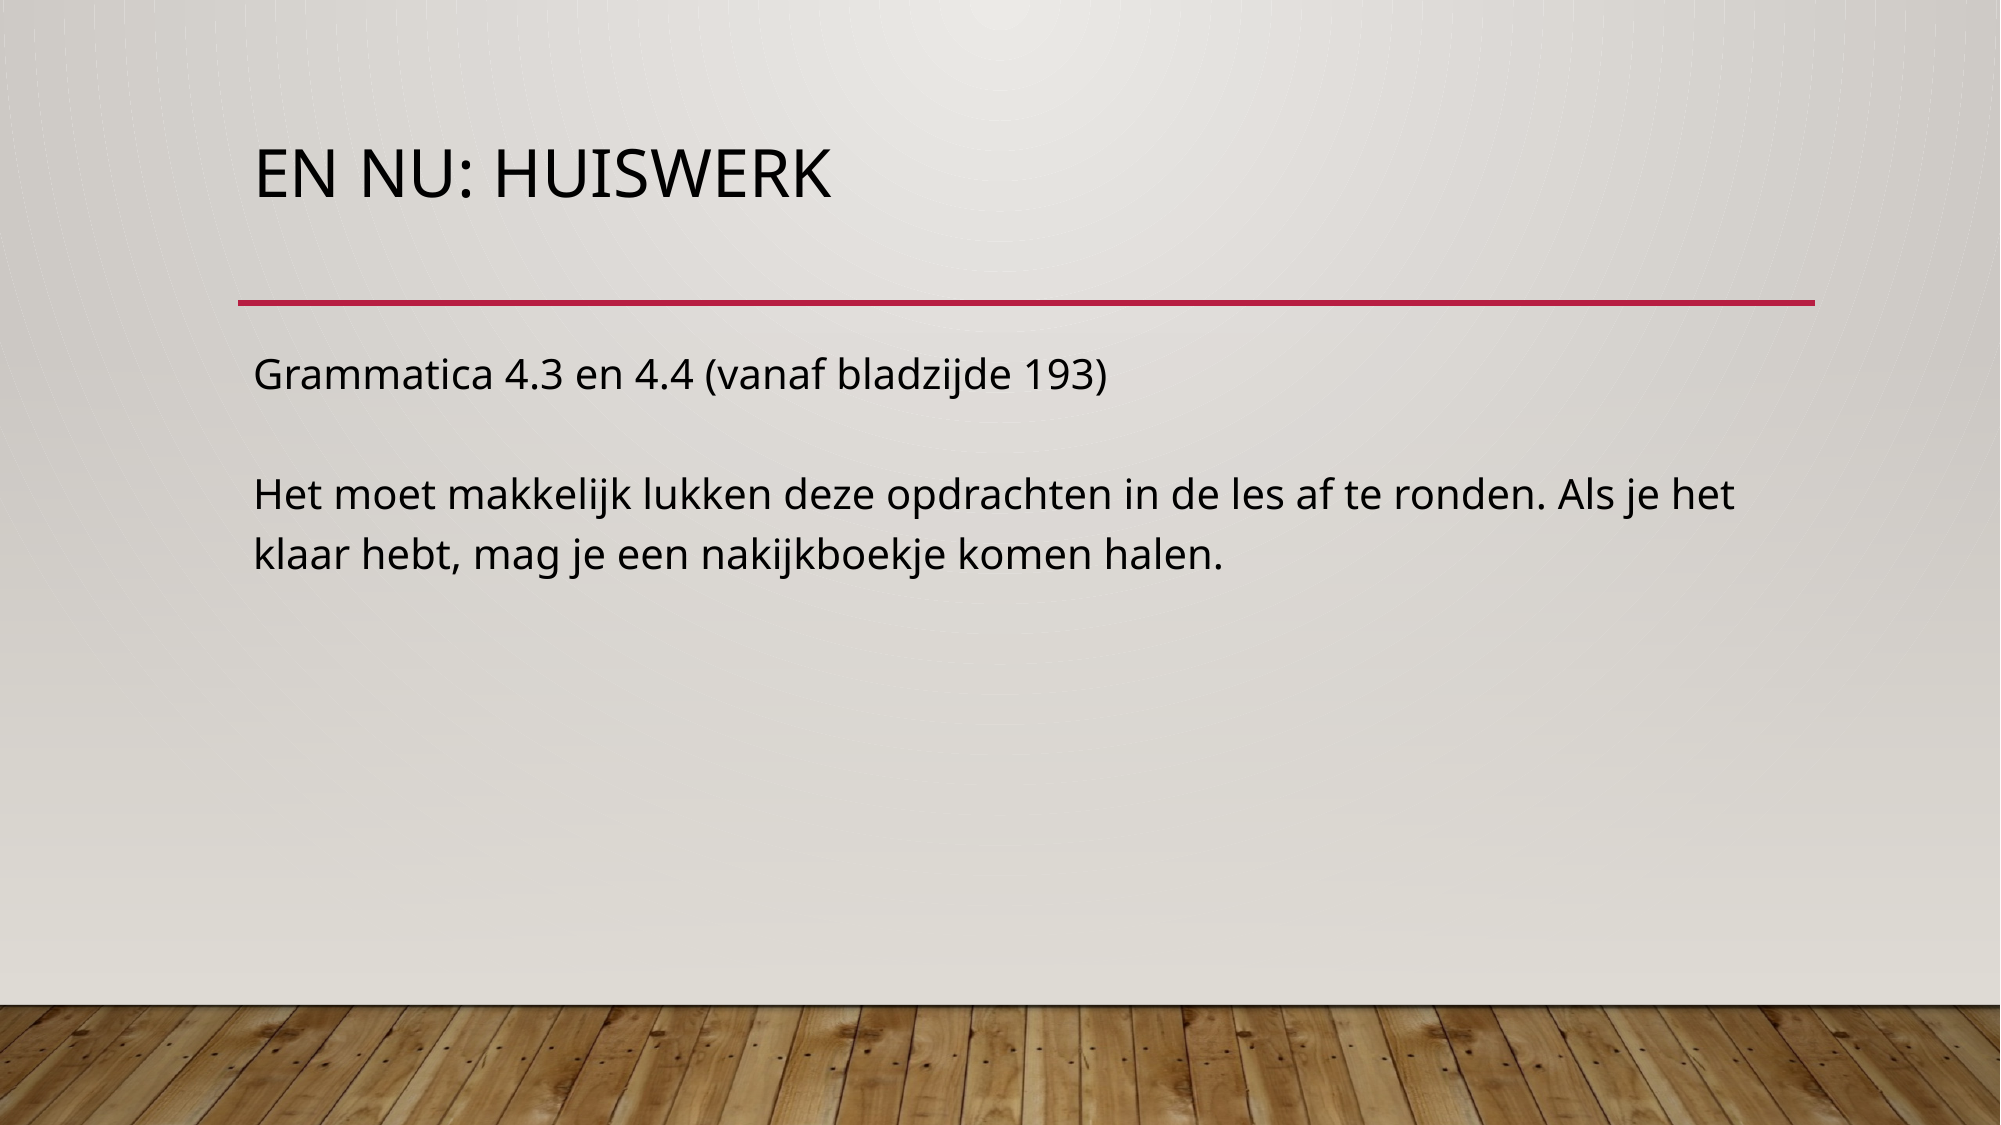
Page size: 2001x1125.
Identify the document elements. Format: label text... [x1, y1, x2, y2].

list Grammatica 4.3 en 4.4 (vanaf bladzijde 193) Het moet makkelijk lukken deze opdrachten in de les af te ronden. Als je het klaar hebt, mag je een nakijkboekje komen halen. [238, 330, 1814, 897]
picture [0, 1005, 2000, 1125]
title En nu: huiswerk [238, 131, 1814, 305]
